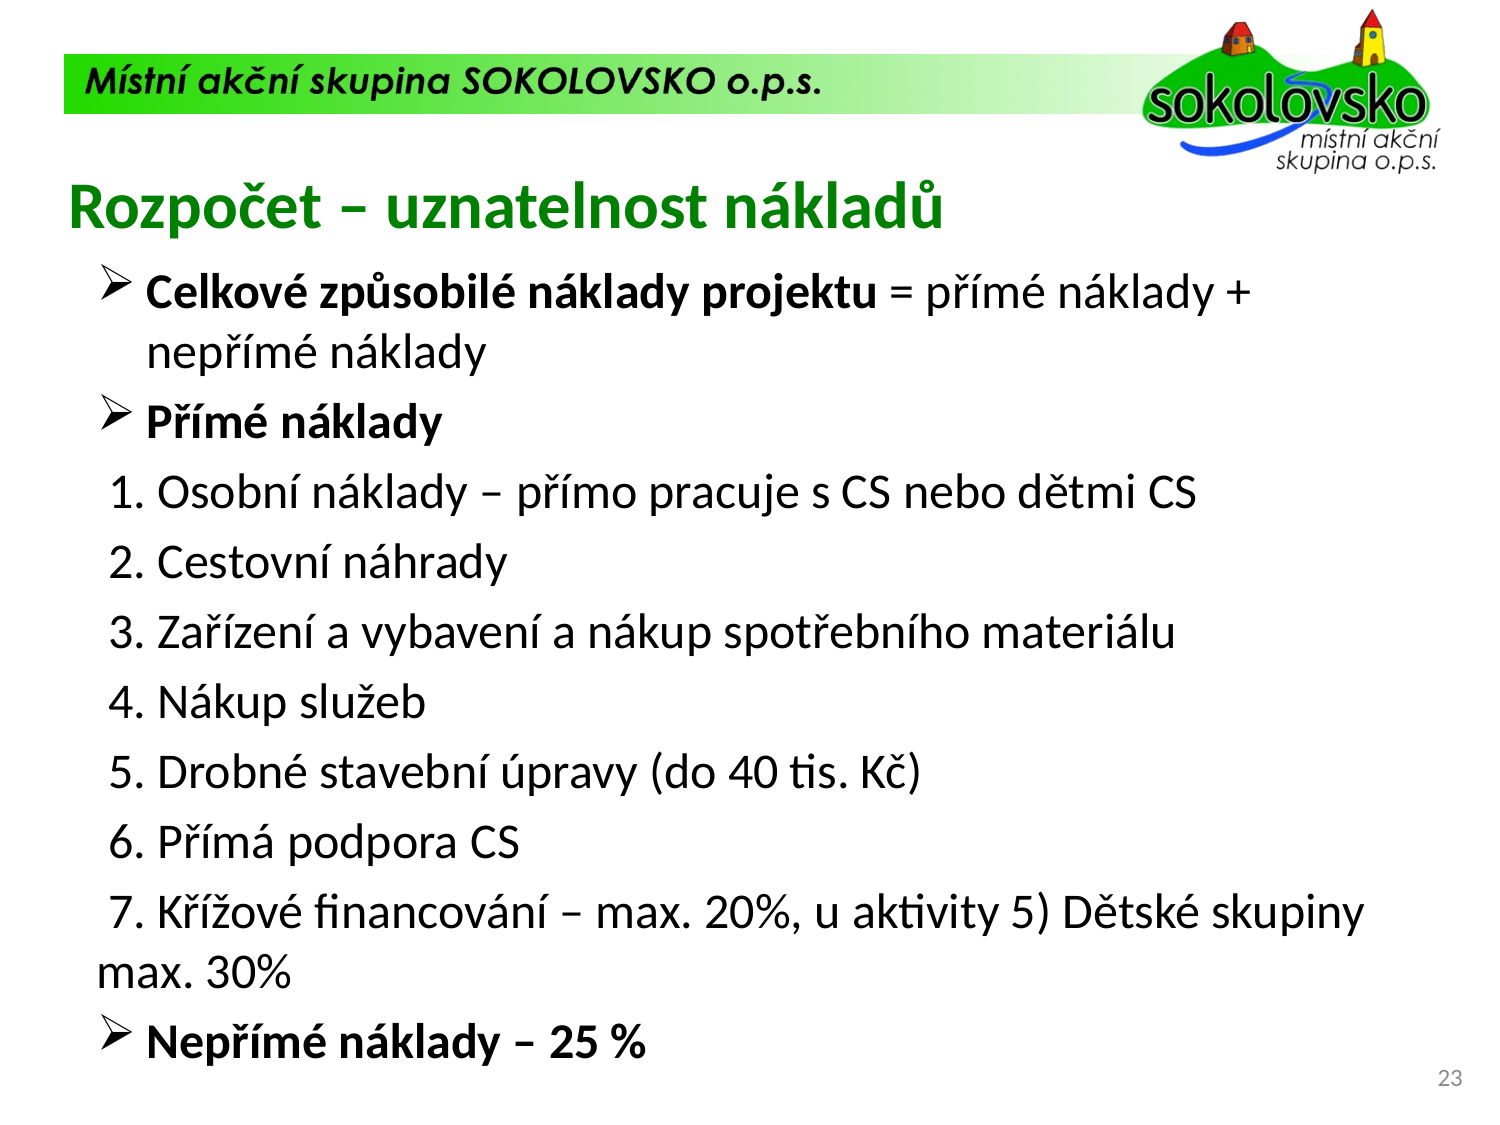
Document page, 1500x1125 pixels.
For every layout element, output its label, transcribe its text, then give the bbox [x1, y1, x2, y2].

slide_number 23 [1128, 1046, 1478, 1107]
list Celkové způsobilé náklady projektu = přímé náklady + nepřímé náklady Přímé náklady 1. Osobní náklady – přímo pracuje s CS nebo dětmi CS 2. Cestovní náhrady 3. Zařízení a vybavení a nákup spotřebního materiálu 4. Nákup služeb 5. Drobné stavební úpravy (do 40 tis. Kč) 6. Přímá podpora CS 7. Křížové financování – max. 20%, u aktivity 5) Dětské skupiny max. 30% Nepřímé náklady – 25 % [81, 250, 1429, 1083]
picture [64, 0, 1455, 197]
title Rozpočet – uznatelnost nákladů [53, 137, 1404, 268]
